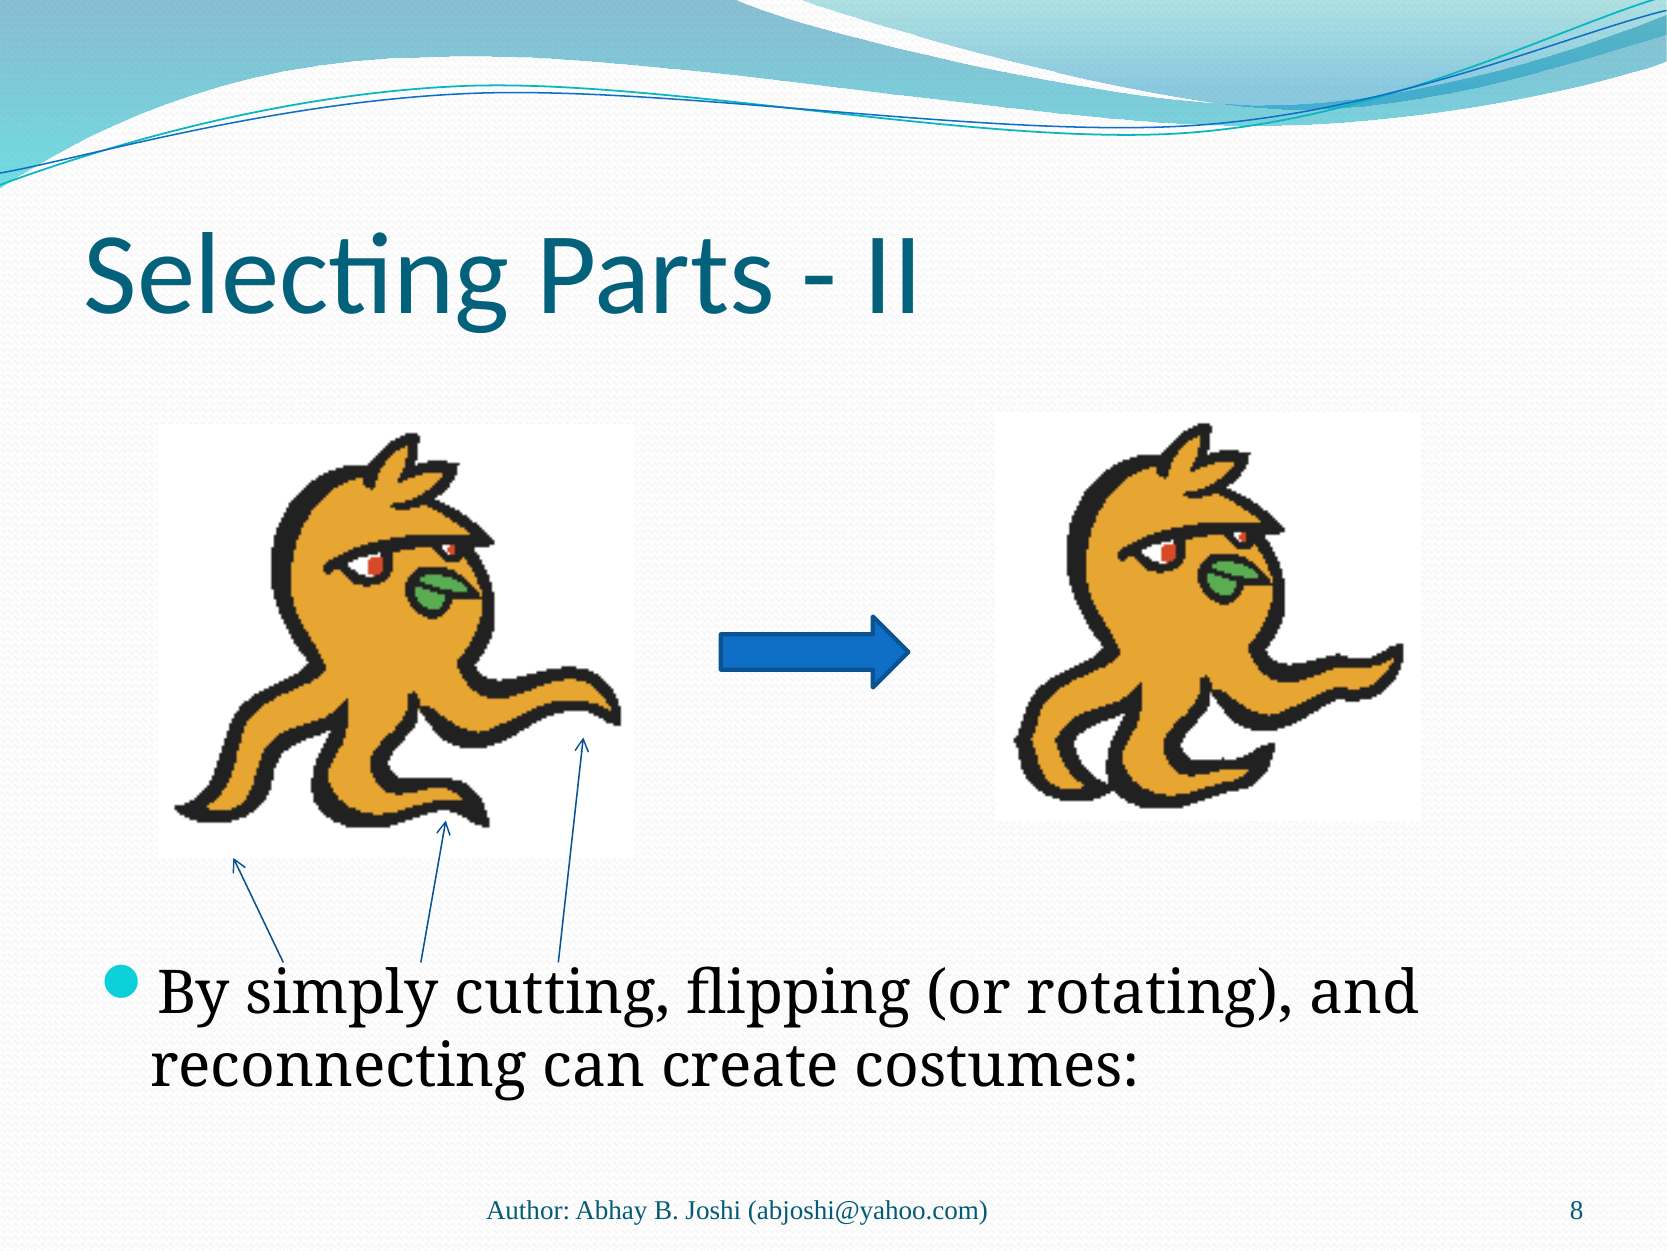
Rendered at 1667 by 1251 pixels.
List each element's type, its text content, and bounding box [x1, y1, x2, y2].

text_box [558, 737, 584, 963]
picture [158, 424, 634, 859]
picture [995, 412, 1422, 821]
title Selecting Parts - II [83, 128, 1584, 337]
list By simply cutting, flipping (or rotating), and reconnecting can create costumes: [83, 352, 1584, 1153]
slide_number 8 [1444, 1158, 1584, 1226]
text_box [718, 614, 911, 690]
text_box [420, 820, 447, 963]
footer Author: Abhay B. Joshi (abjoshi@yahoo.com) [486, 1158, 1098, 1226]
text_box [233, 857, 284, 963]
